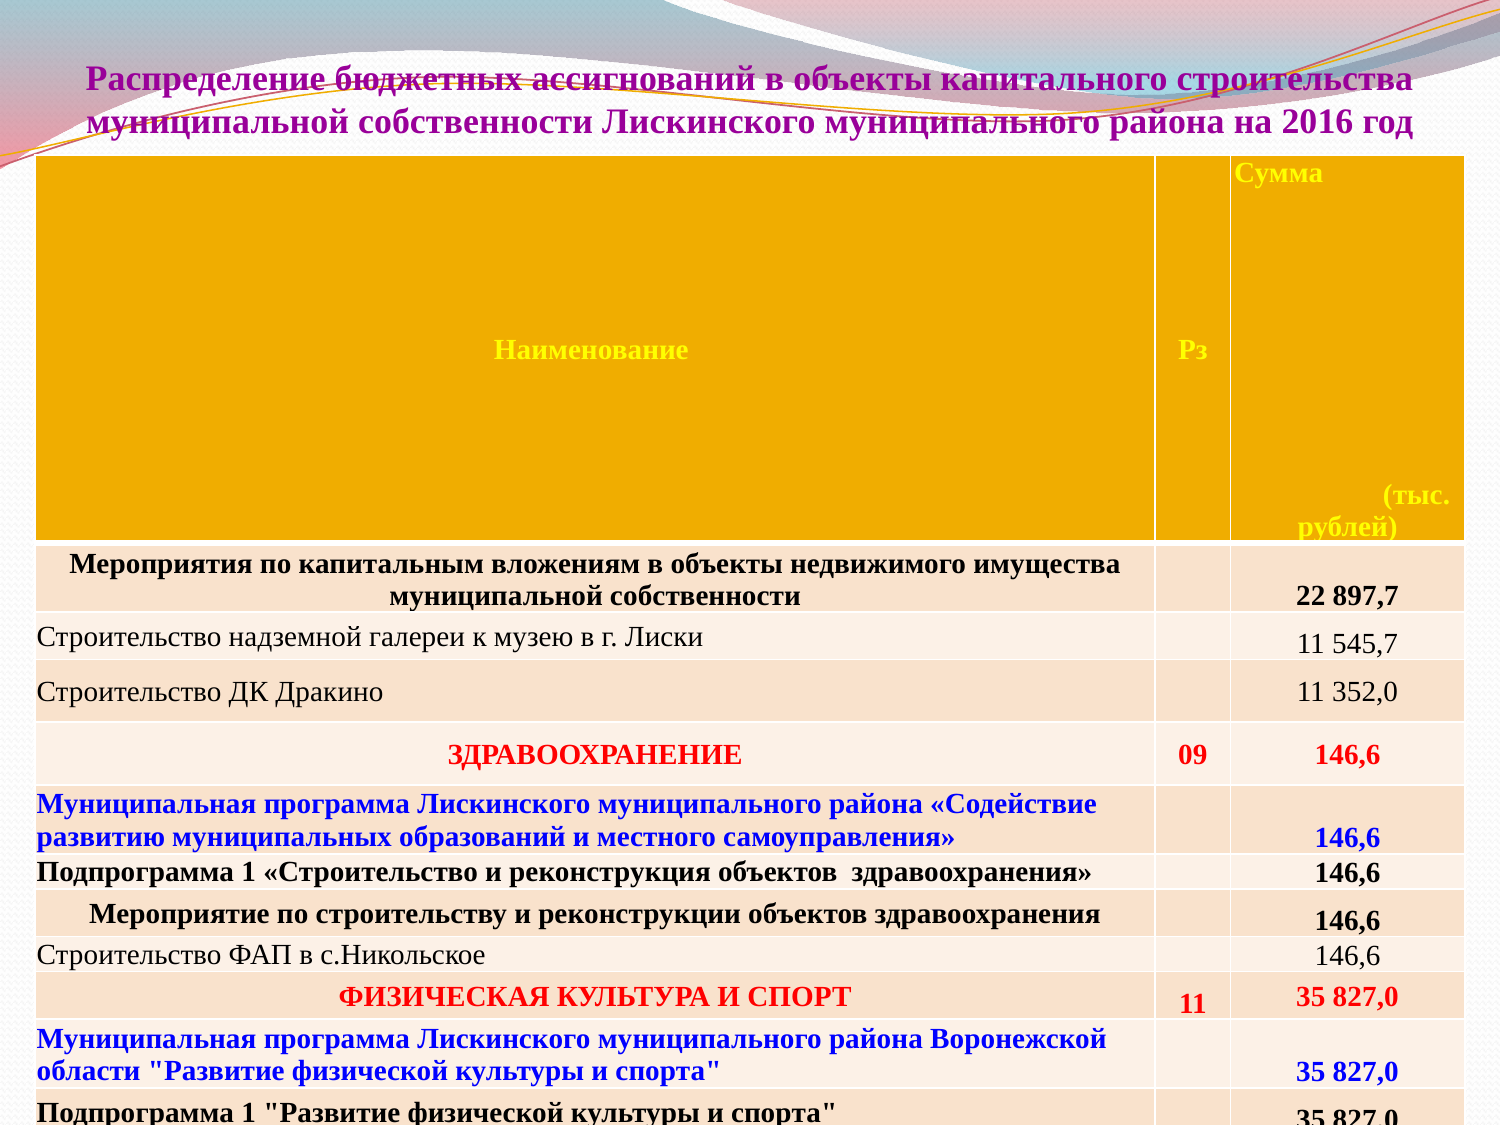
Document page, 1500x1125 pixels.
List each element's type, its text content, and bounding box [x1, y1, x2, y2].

table_cell Мероприятия по капитальным вложениям в объекты недвижимого имущества муниципальной собственности [36, 546, 1154, 611]
table_cell 11 352,0 [1231, 660, 1464, 721]
table_cell 146,6 [1231, 723, 1464, 784]
table_cell 35 827,0 [1231, 1020, 1464, 1087]
table_header Сумма (тыс. рублей) [1231, 156, 1464, 540]
table_cell 35 827,0 [1231, 1089, 1464, 1125]
table_cell Подпрограмма 1 "Развитие физической культуры и спорта" [36, 1089, 1154, 1125]
table_cell [1156, 546, 1230, 611]
table_cell [1156, 1089, 1230, 1125]
table_cell [1156, 890, 1230, 936]
table_cell Муниципальная программа Лискинского муниципального района «Содействие развитию муниципальных образований и местного самоуправления» [36, 786, 1154, 853]
table_cell [1156, 613, 1230, 659]
table_cell [1156, 855, 1230, 888]
table_cell Строительство ФАП в с.Никольское [36, 937, 1154, 971]
table_cell Муниципальная программа Лискинского муниципального района Воронежской области "Развитие физической культуры и спорта" [36, 1020, 1154, 1087]
table_cell 22 897,7 [1231, 546, 1464, 611]
table_cell [1156, 937, 1230, 971]
table_cell 146,6 [1231, 890, 1464, 936]
table_cell Мероприятие по строительству и реконструкции объектов здравоохранения [36, 890, 1154, 936]
table_header Рз [1156, 156, 1230, 540]
table_cell Подпрограмма 1 «Строительство и реконструкция объектов здравоохранения» [36, 855, 1154, 888]
table_cell 146,6 [1231, 855, 1464, 888]
table_cell [1156, 786, 1230, 853]
table_cell ФИЗИЧЕСКАЯ КУЛЬТУРА И СПОРТ [36, 972, 1154, 1018]
table_cell ЗДРАВООХРАНЕНИЕ [36, 723, 1154, 784]
table_cell 11 545,7 [1231, 613, 1464, 659]
table_cell 35 827,0 [1231, 972, 1464, 1018]
table_cell 146,6 [1231, 786, 1464, 853]
table_cell 11 [1156, 972, 1230, 1018]
table_cell [1156, 660, 1230, 721]
table_cell Строительство надземной галереи к музею в г. Лиски [36, 613, 1154, 659]
table_header Наименование [36, 156, 1154, 540]
table_cell [1156, 1020, 1230, 1087]
table_cell 146,6 [1231, 937, 1464, 971]
table_cell 09 [1156, 723, 1230, 784]
title Распределение бюджетных ассигнований в объекты капитального строительства муниципальной собственности Лискинского муниципального района на 2016 год [75, 35, 1425, 141]
table_cell Строительство ДК Дракино [36, 660, 1154, 721]
